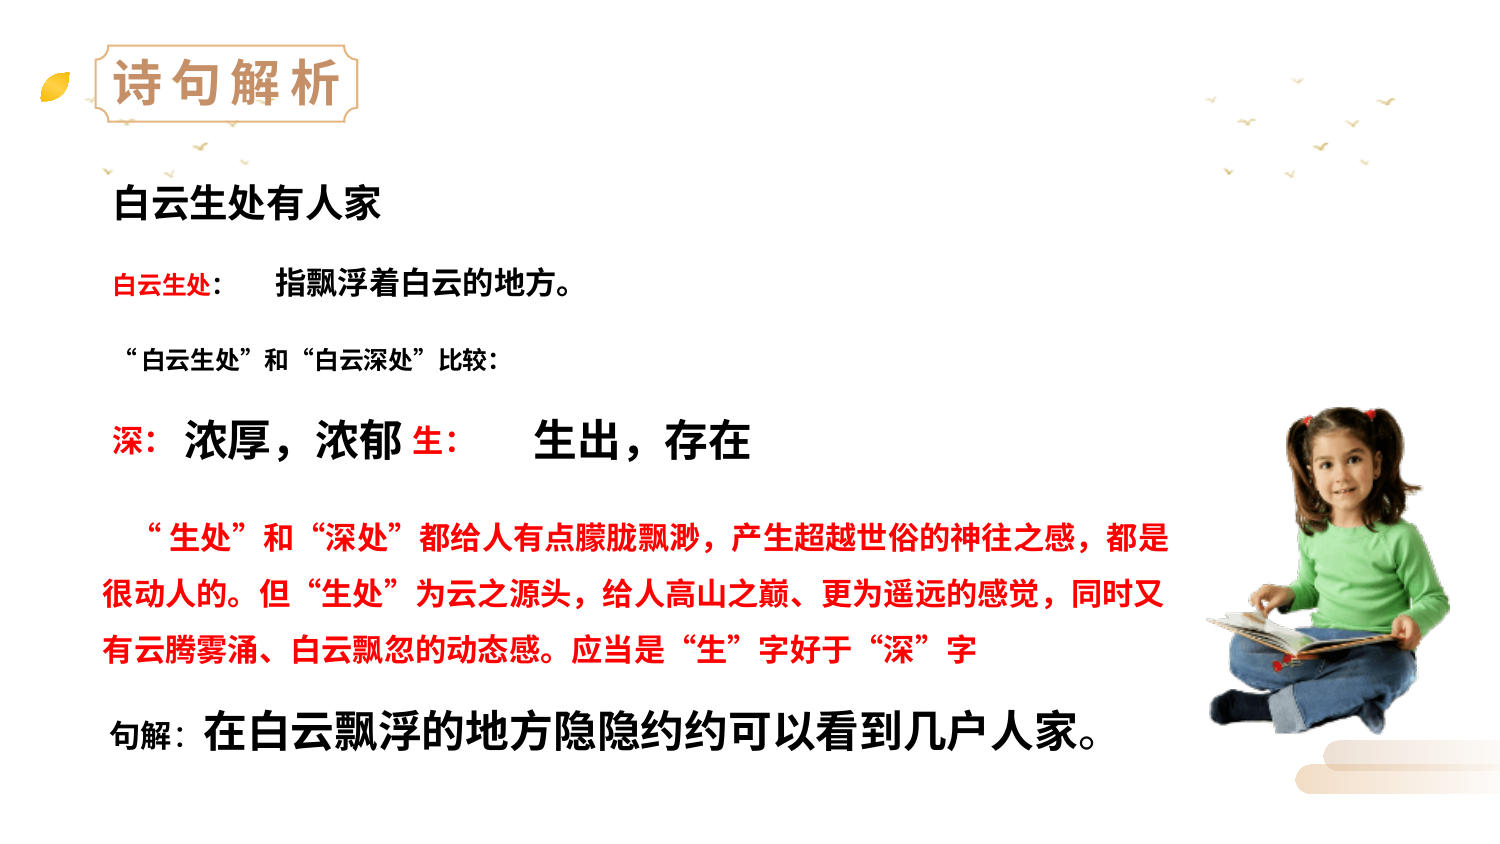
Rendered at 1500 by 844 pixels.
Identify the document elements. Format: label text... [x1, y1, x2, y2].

text_box 白云生处有人家 白云生处： “白云生处”和“白云深处”比较： [101, 182, 1041, 383]
text_box “生处”和“深处”都给人有点朦胧飘渺，产生超越世俗的神往之感，都是很动人的。但“生处”为云之源头，给人高山之巅、更为遥远的感觉，同时又有云腾雾涌、白云飘忽的动态感。应当是“生”字好于“深”字 [91, 493, 1183, 711]
text_box 深： 生： [101, 415, 1076, 493]
text_box 浓厚，浓郁 [172, 406, 439, 471]
text_box 指飘浮着白云的地方。 [264, 257, 814, 307]
text_box 句解：在白云飘浮的地方隐隐约约可以看到几户人家。 [98, 711, 1157, 762]
text_box 生出，存在 [522, 406, 921, 471]
picture [1204, 406, 1450, 735]
text_box 诗句解析 [112, 51, 341, 112]
